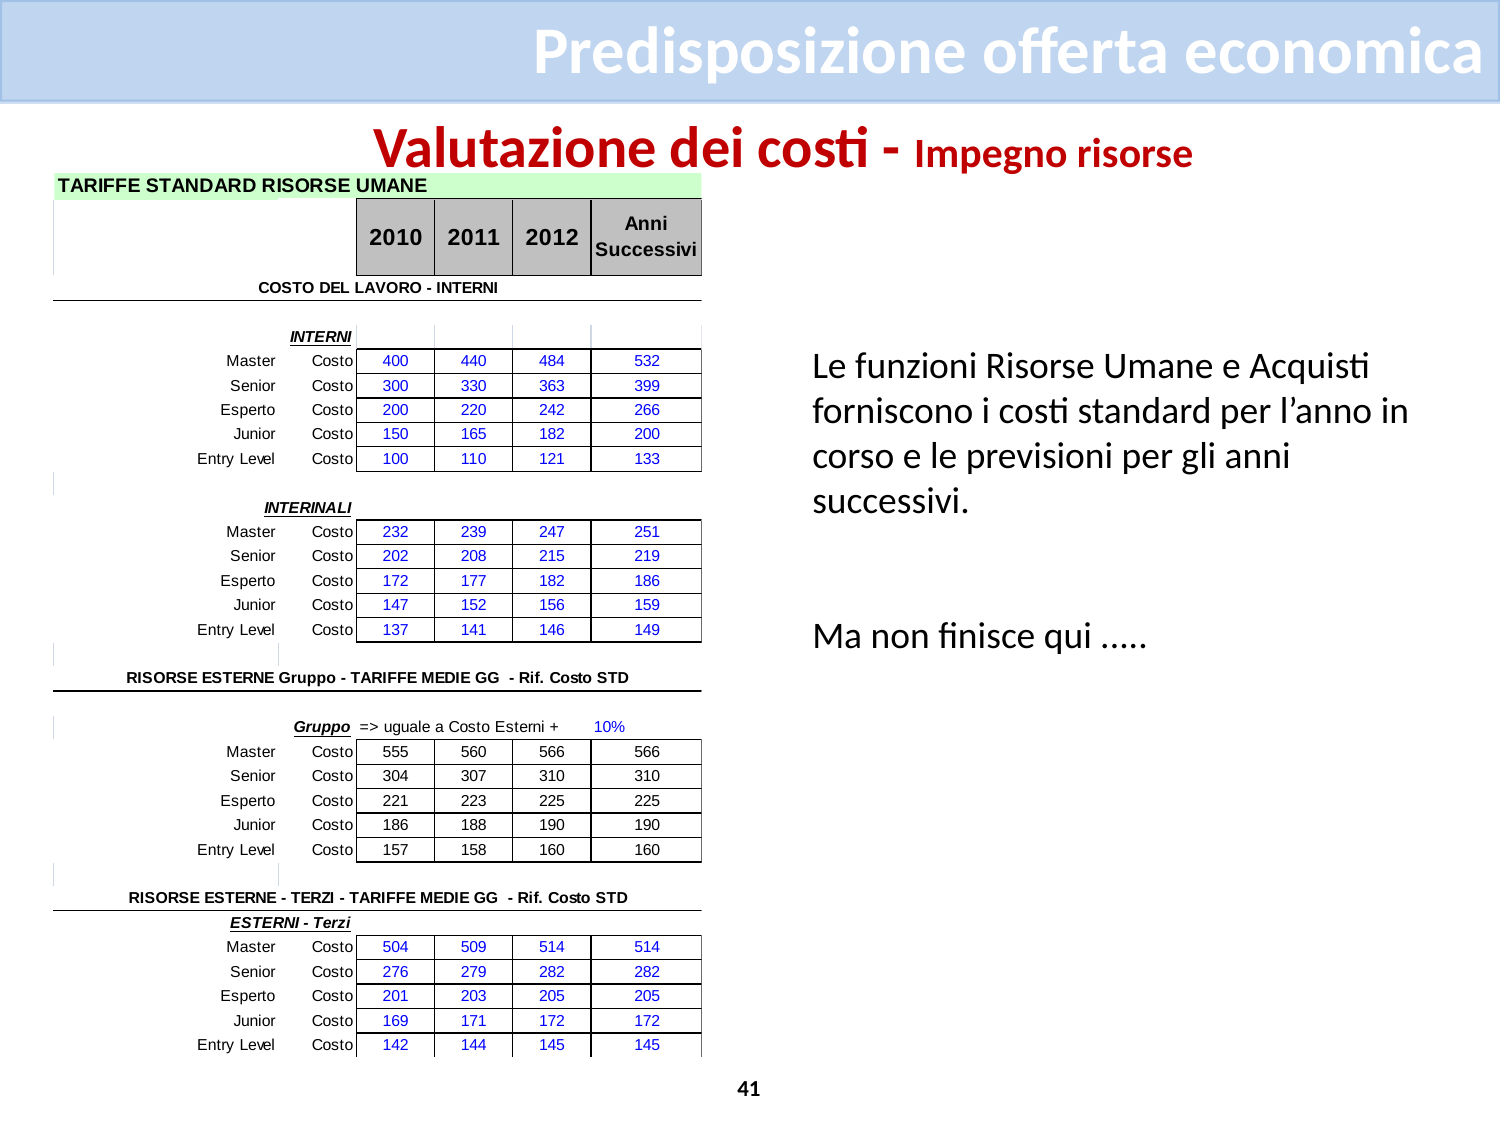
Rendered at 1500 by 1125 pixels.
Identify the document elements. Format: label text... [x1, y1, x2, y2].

text_box Valutazione dei costi - Impegno risorse [4, 101, 1500, 197]
text_box Le funzioni Risorse Umane e Acquisti forniscono i costi standard per l’anno in corso e le previsioni per gli anni successivi. Ma non finisce qui ..... [797, 334, 1471, 754]
picture [52, 172, 703, 1059]
text_box Predisposizione offerta economica [407, 0, 1500, 95]
text_box 41 [573, 1057, 924, 1118]
